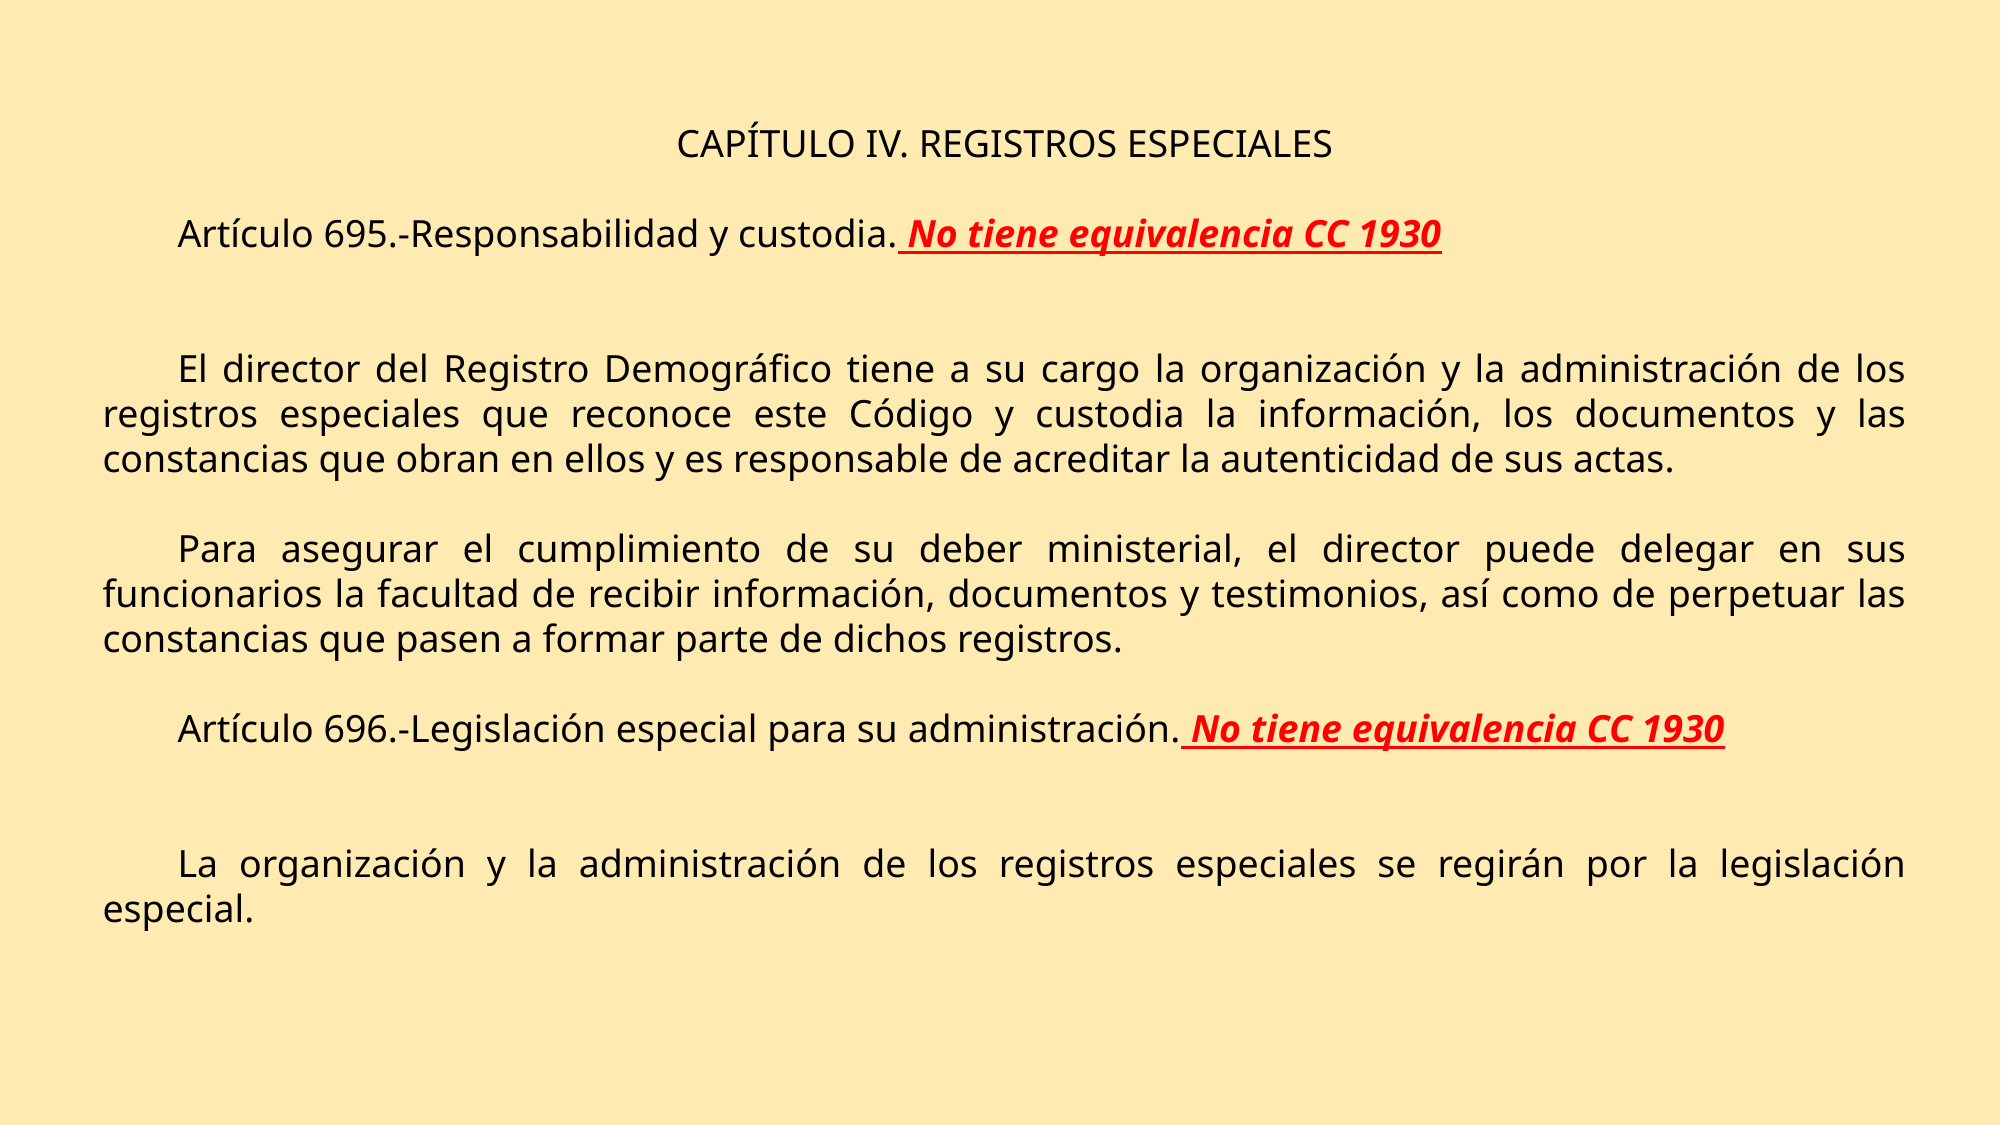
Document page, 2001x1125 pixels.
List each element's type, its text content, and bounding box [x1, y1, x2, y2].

text_box CAPÍTULO IV. REGISTROS ESPECIALES Artículo 695.-Responsabilidad y custodia. No tiene equivalencia CC 1930 El director del Registro Demográfico tiene a su cargo la organización y la administración de los registros especiales que reconoce este Código y custodia la información, los documentos y las constancias que obran en ellos y es responsable de acreditar la autenticidad de sus actas. Para asegurar el cumplimiento de su deber ministerial, el director puede delegar en sus funcionarios la facultad de recibir información, documentos y testimonios, así como de perpetuar las constancias que pasen a formar parte de dichos registros. Artículo 696.-Legislación especial para su administración. No tiene equivalencia CC 1930 La organización y la administración de los registros especiales se regirán por la legislación especial. [87, 113, 1923, 983]
